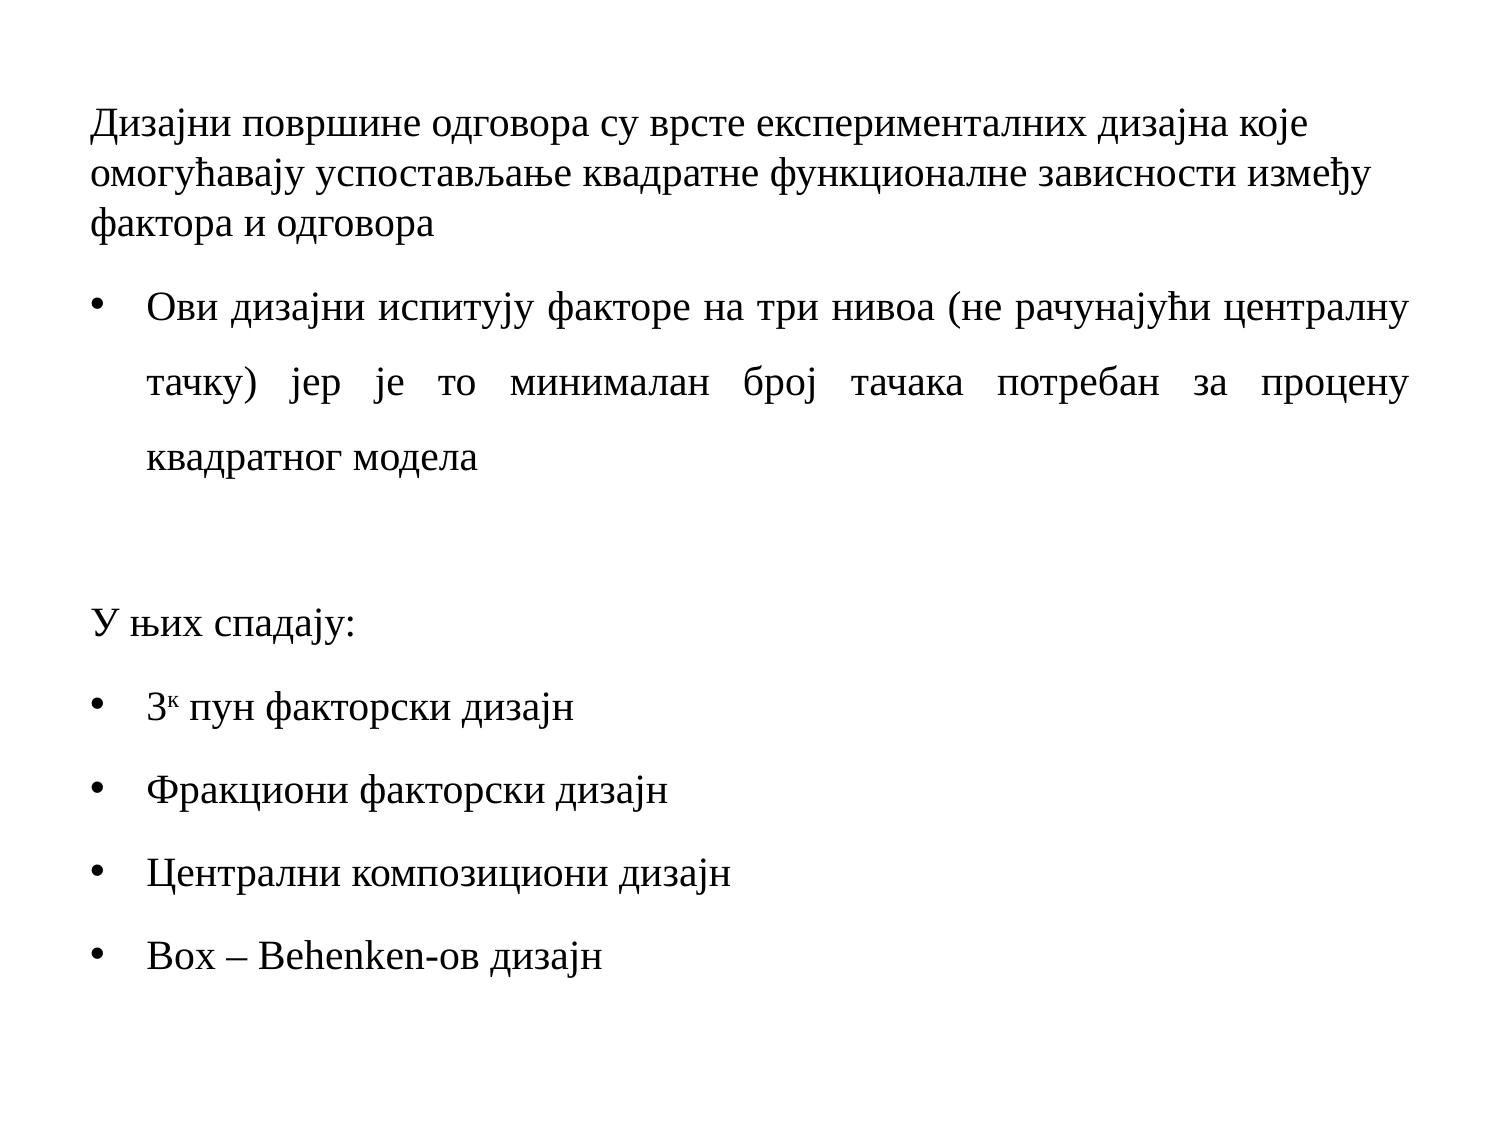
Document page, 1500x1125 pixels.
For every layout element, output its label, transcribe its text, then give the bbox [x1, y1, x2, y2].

list Дизајни површине одговора су врсте експерименталних дизајна које омогућавају успостављање квадратне функционалне зависности између фактора и одговора Ови дизајни испитују факторе на три нивоа (не рачунајући централну тачку) јер је то минималан број тачака потребан за процену квадратног модела У њих спадају: 3к пун факторски дизајн Фракциони факторски дизајн Централни композициони дизајн Box – Behenken-ов дизајн [75, 87, 1425, 1005]
